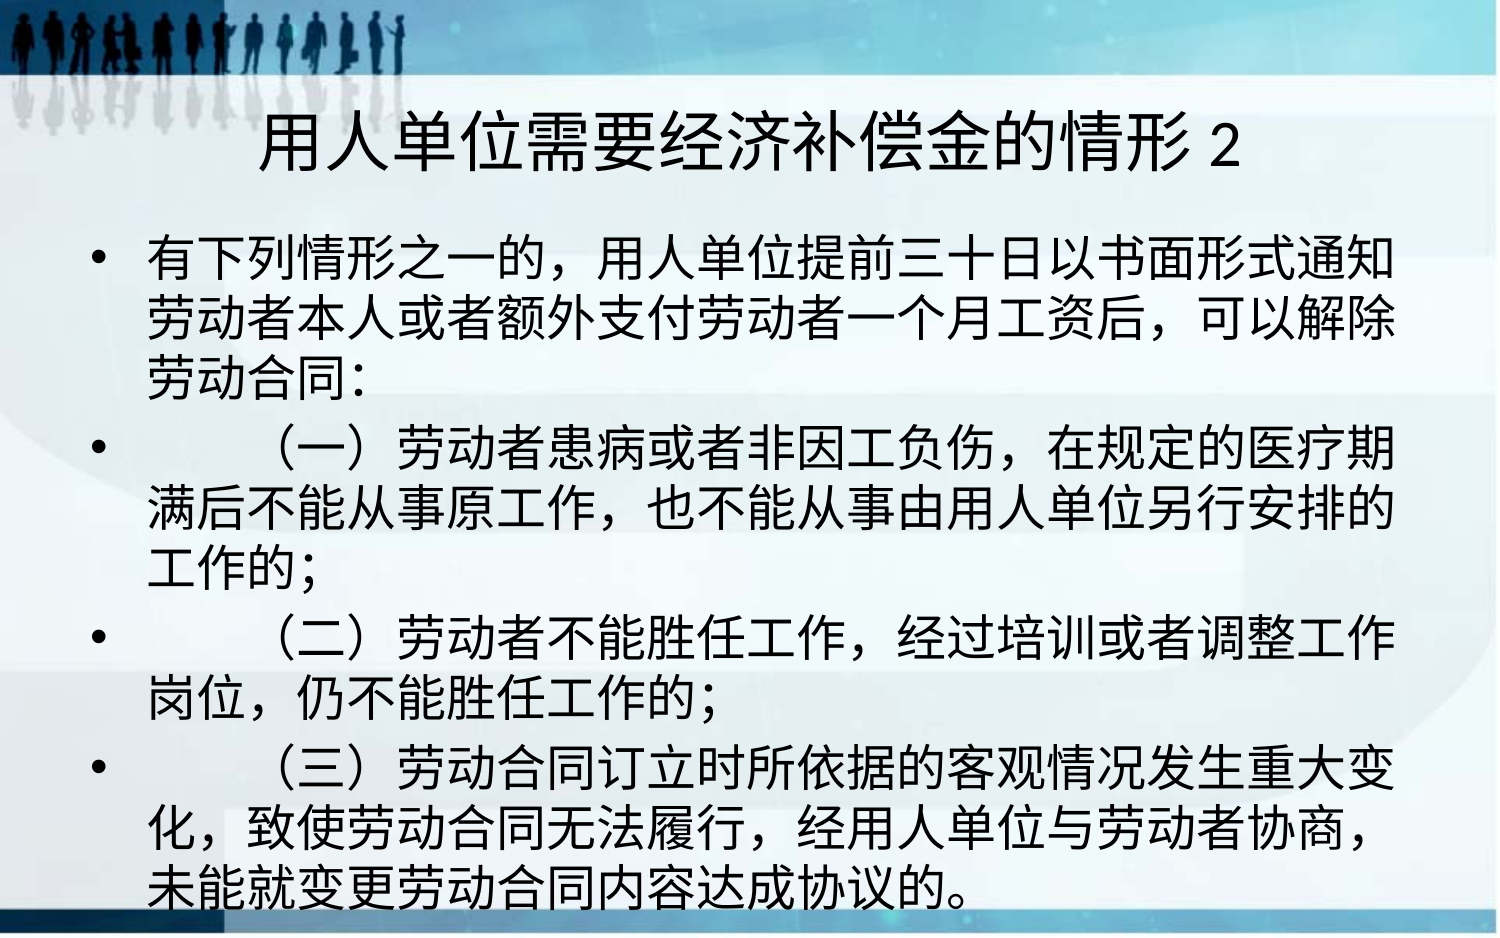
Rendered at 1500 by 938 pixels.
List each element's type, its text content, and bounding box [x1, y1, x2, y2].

picture [0, 0, 1500, 938]
list 有下列情形之一的，用人单位提前三十日以书面形式通知劳动者本人或者额外支付劳动者一个月工资后，可以解除劳动合同： （一）劳动者患病或者非因工负伤，在规定的医疗期满后不能从事原工作，也不能从事由用人单位另行安排的工作的； （二）劳动者不能胜任工作，经过培训或者调整工作岗位，仍不能胜任工作的； （三）劳动合同订立时所依据的客观情况发生重大变化，致使劳动合同无法履行，经用人单位与劳动者协商，未能就变更劳动合同内容达成协议的。 [74, 218, 1426, 838]
title 用人单位需要经济补偿金的情形2 [74, 70, 1426, 210]
